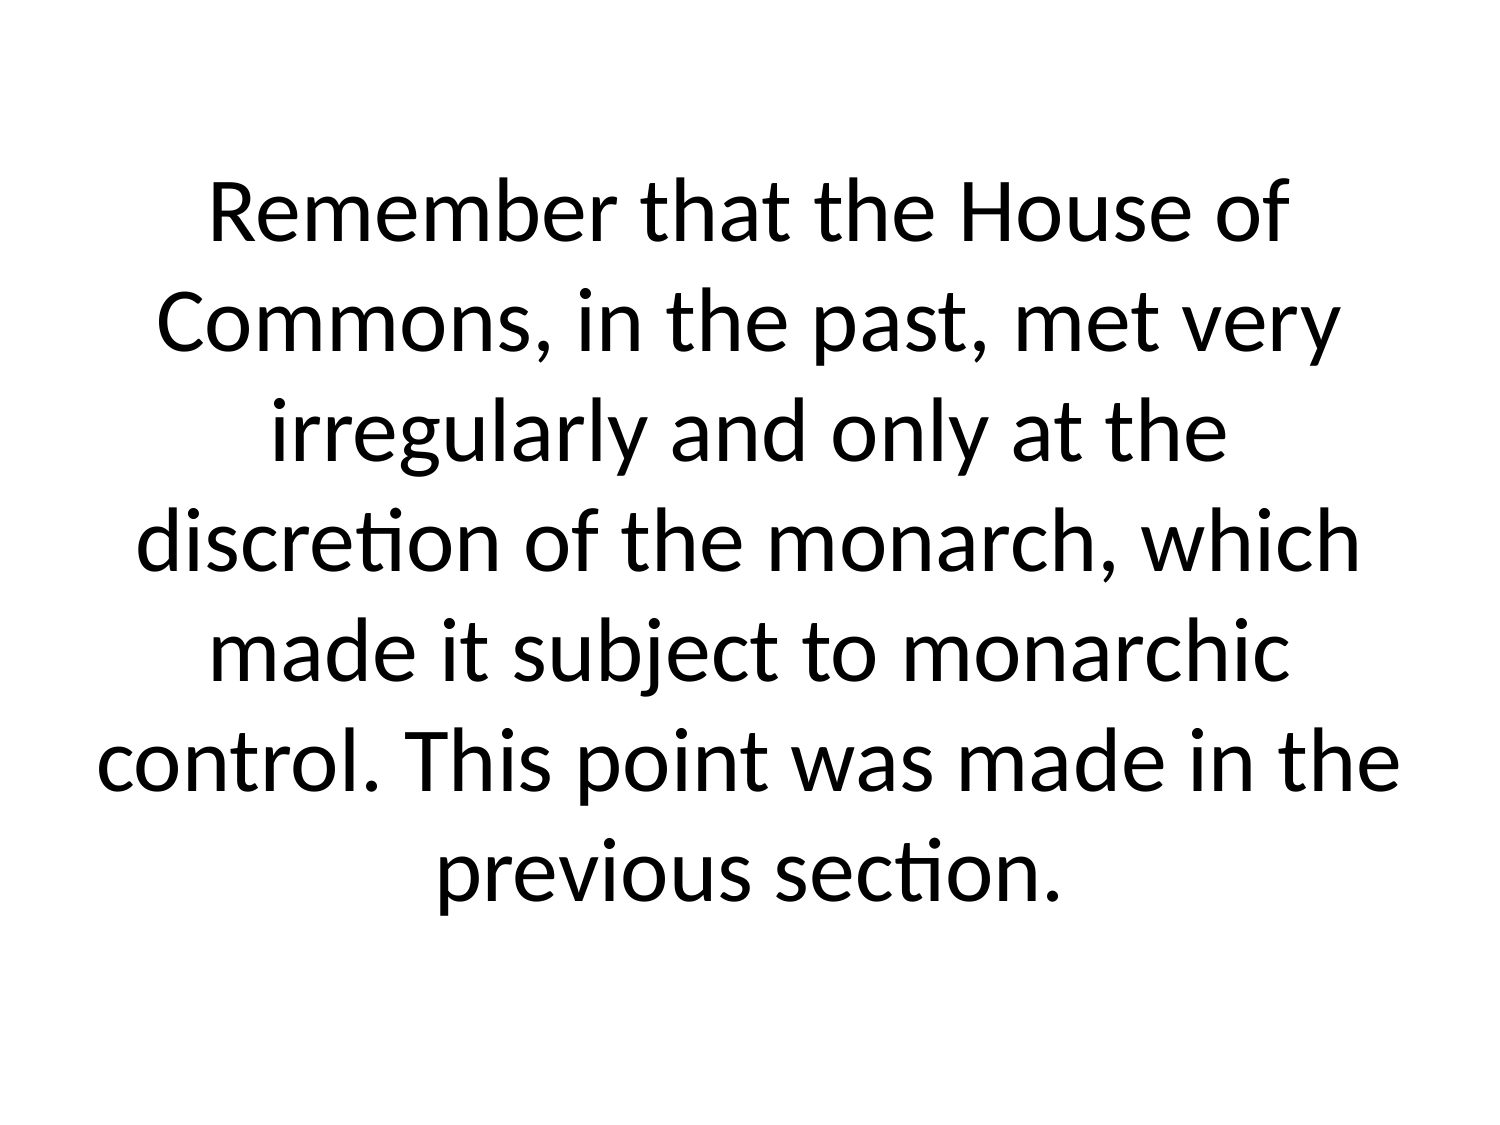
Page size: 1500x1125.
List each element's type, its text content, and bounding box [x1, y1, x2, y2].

title Remember that the House of Commons, in the past, met very irregularly and only at the discretion of the monarch, which made it subject to monarchic control. This point was made in the previous section. [74, 44, 1426, 1026]
